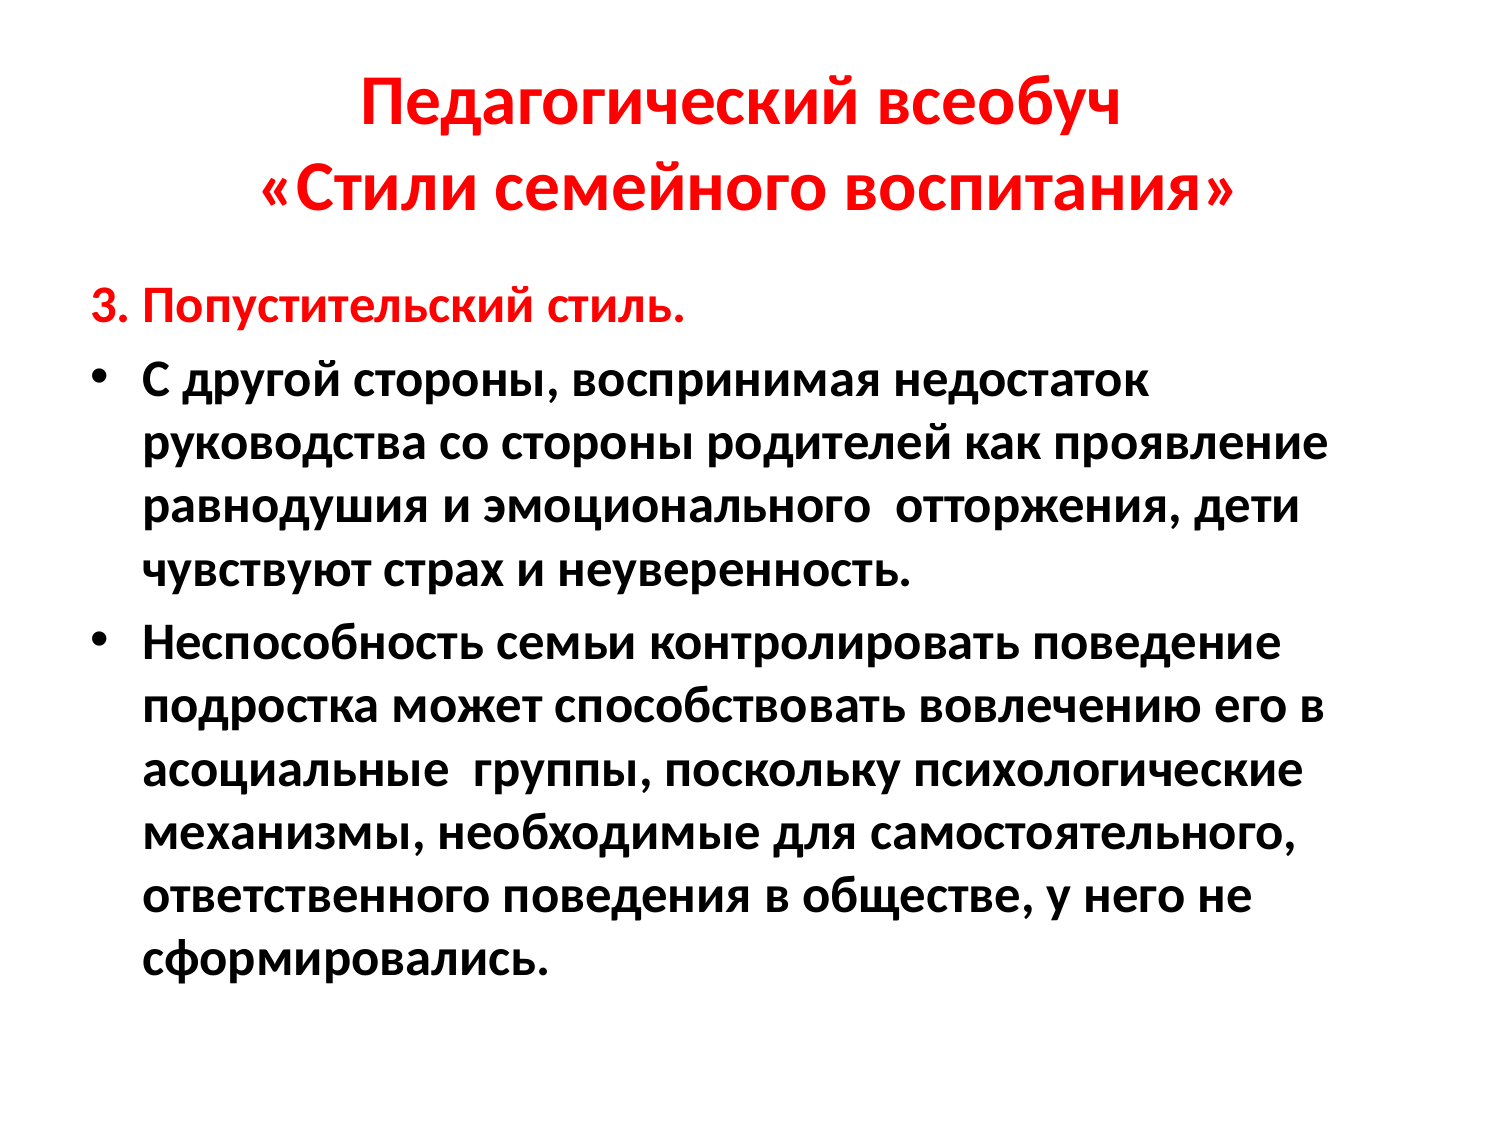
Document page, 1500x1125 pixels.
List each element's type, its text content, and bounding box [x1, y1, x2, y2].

list 3. Попустительский стиль. С другой стороны, воспринимая недостаток руководства со стороны родителей как проявление равнодушия и эмоционального отторжения, дети чувствуют страх и неуверенность. Неспособность семьи контролировать поведение подростка может способствовать вовлечению его в асоциальные группы, поскольку психологические механизмы, необходимые для самостоятельного, ответственного поведения в обществе, у него не сформировались. [75, 262, 1425, 1005]
title Педагогический всеобуч «Стили семейного воспитания» [75, 45, 1425, 233]
